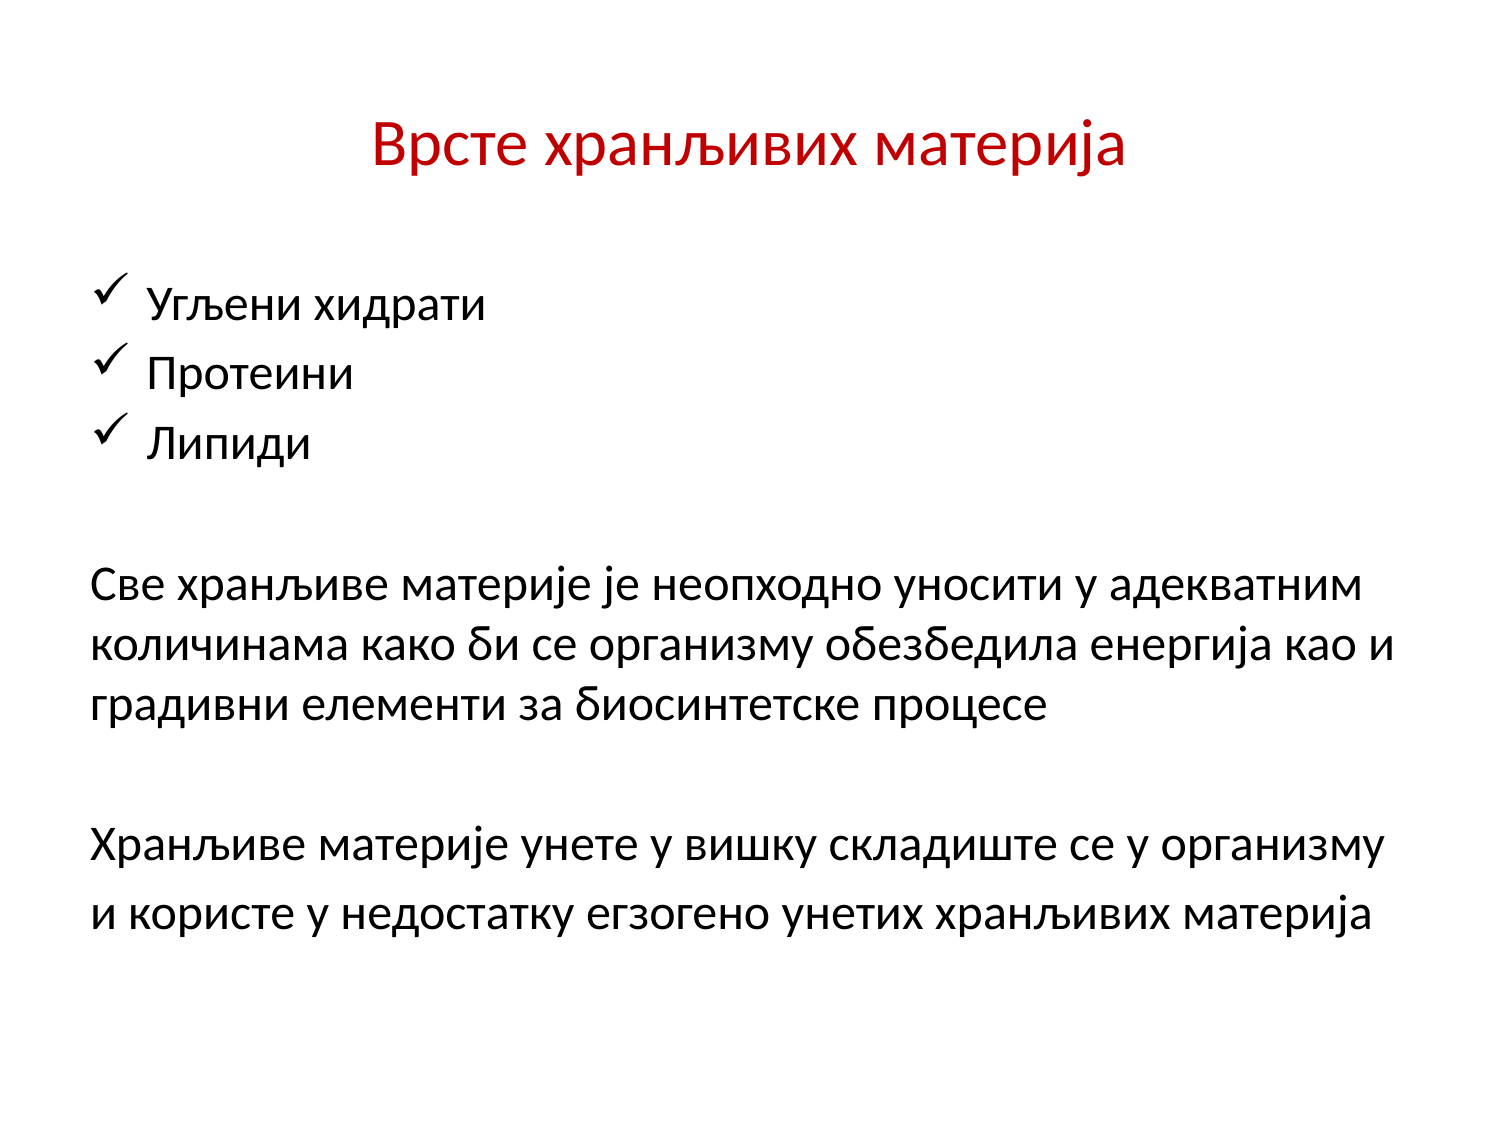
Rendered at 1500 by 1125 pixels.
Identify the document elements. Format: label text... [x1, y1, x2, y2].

list Угљени хидрати Протеини Липиди Све хранљиве материје је неопходно уносити у адекватним количинама како би се организму обезбедила енергија као и градивни елементи за биосинтетске процесе Хранљиве материје унете у вишку складиште се у организму и користе у недостатку егзогено унетих хранљивих материја [75, 262, 1425, 1005]
title Врсте хранљивих материја [75, 45, 1425, 233]
